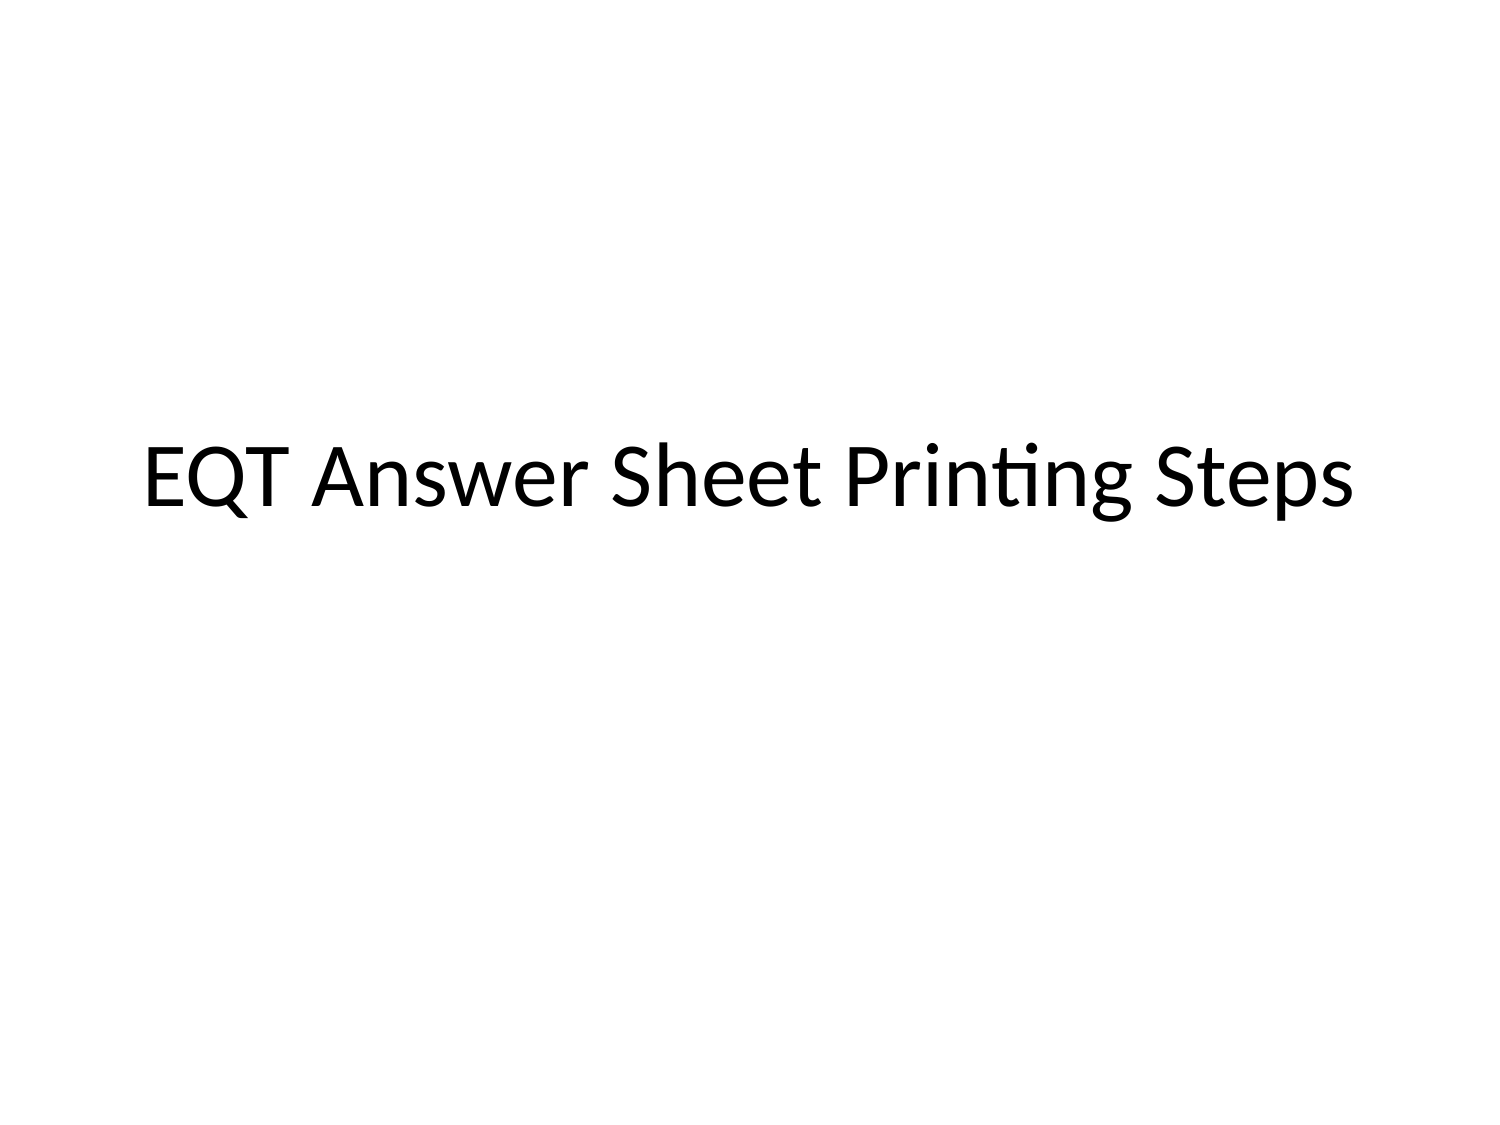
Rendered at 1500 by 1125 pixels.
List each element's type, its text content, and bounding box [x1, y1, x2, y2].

title EQT Answer Sheet Printing Steps [112, 349, 1388, 591]
